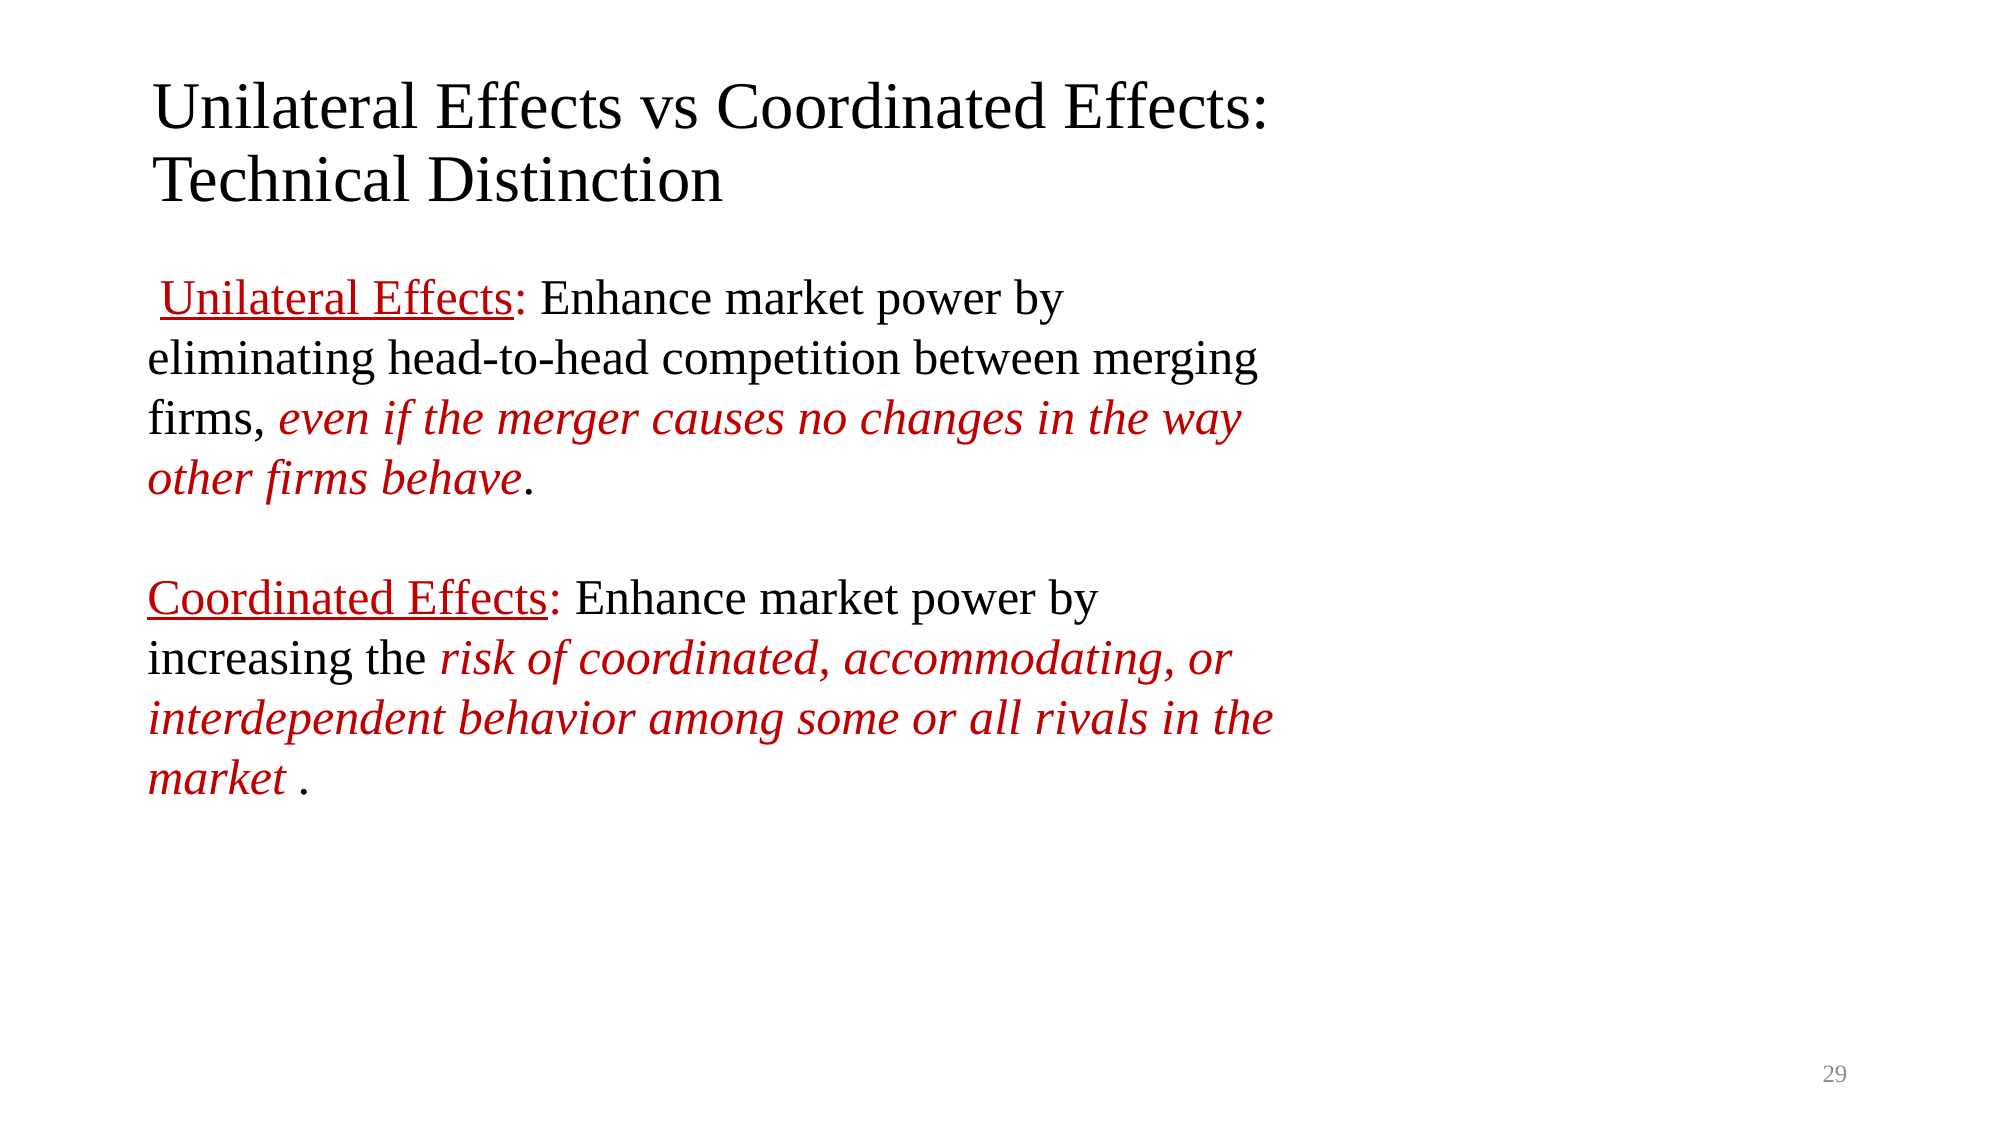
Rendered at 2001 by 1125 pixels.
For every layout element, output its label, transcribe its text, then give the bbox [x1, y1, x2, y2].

text_box Unilateral Effects: Enhance market power by eliminating head-to-head competition between merging firms, even if the merger causes no changes in the way other firms behave. Coordinated Effects: Enhance market power by increasing the risk of coordinated, accommodating, or interdependent behavior among some or all rivals in the market . [132, 256, 1363, 812]
slide_number 29 [1412, 1042, 1863, 1103]
title Unilateral Effects vs Coordinated Effects: Technical Distinction [137, 59, 1863, 227]
